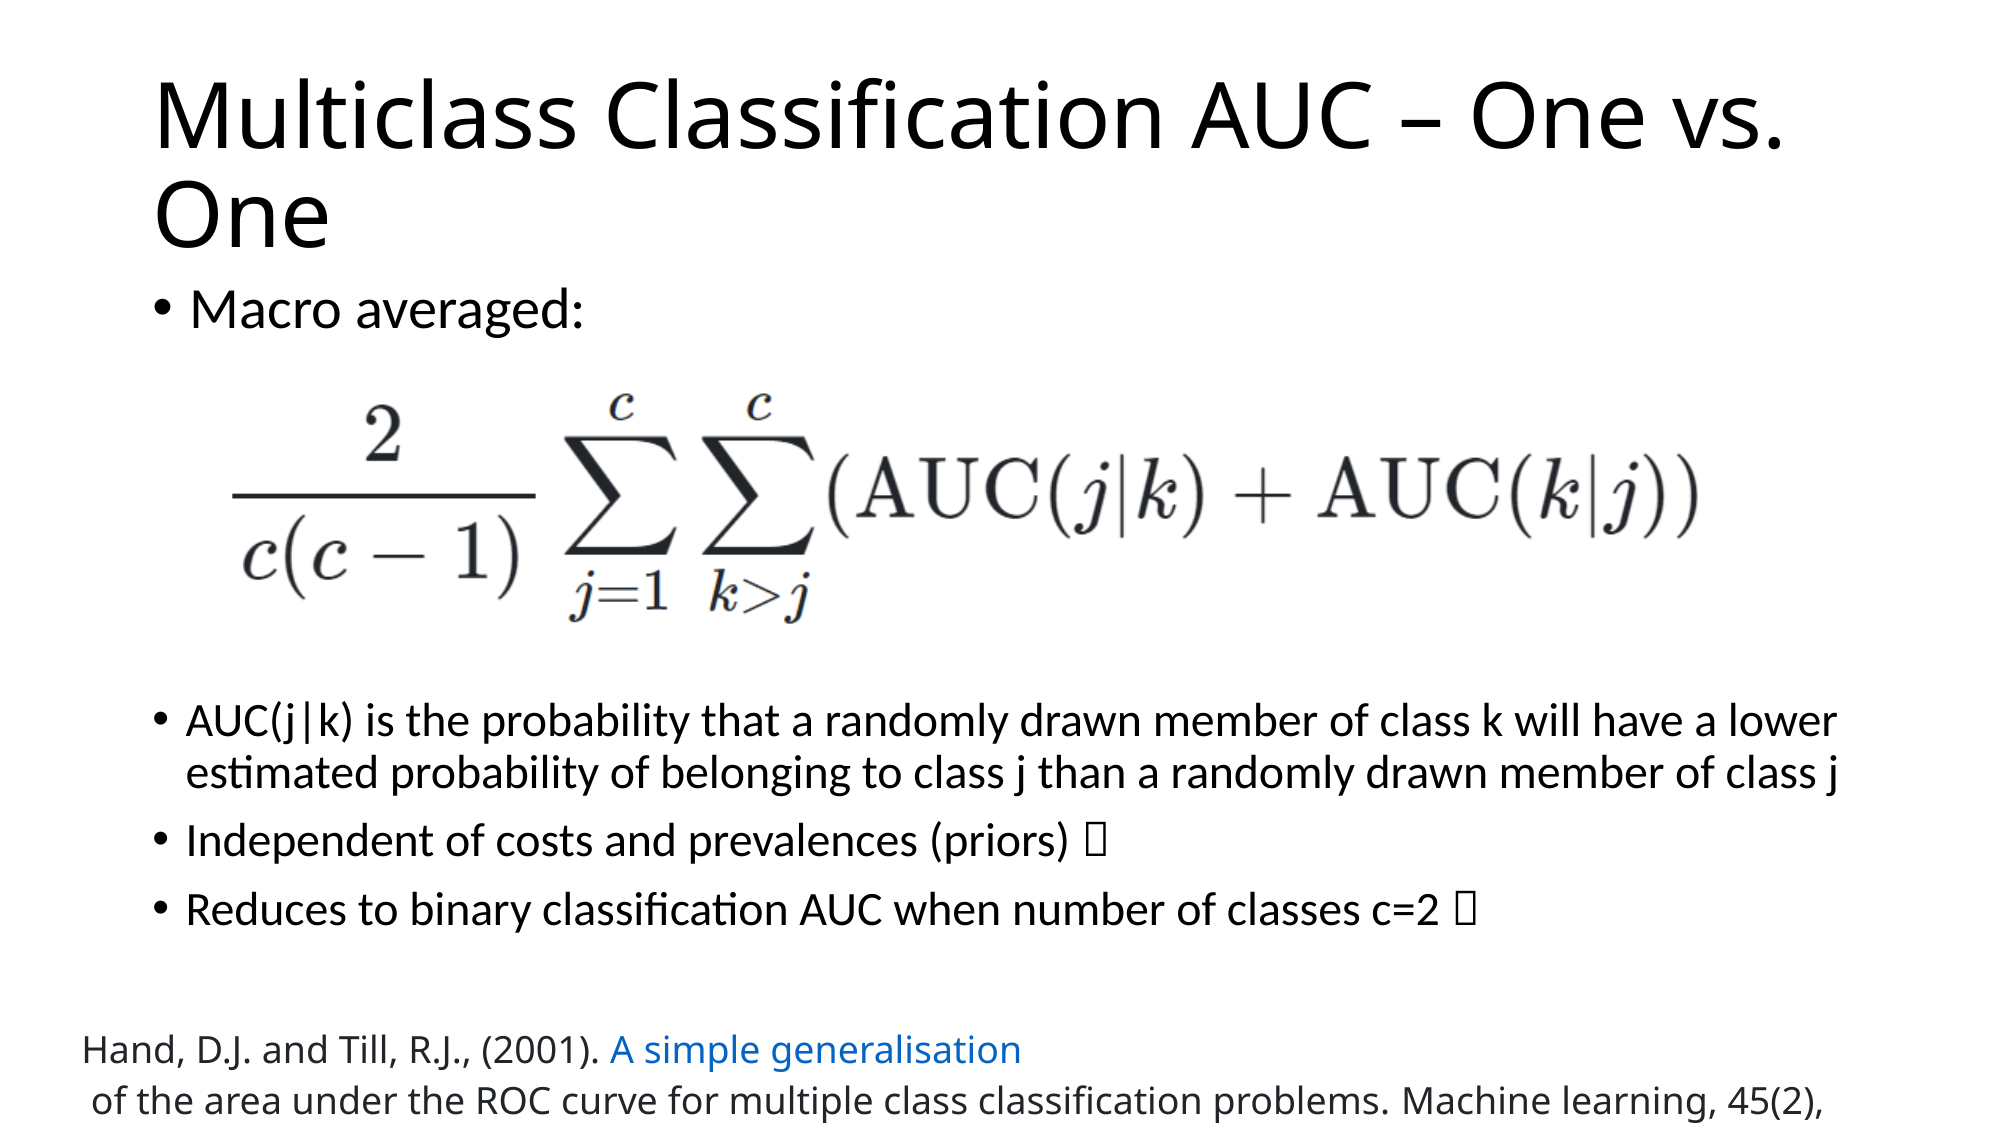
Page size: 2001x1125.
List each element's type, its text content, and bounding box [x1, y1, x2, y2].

text_box Macro averaged: [137, 270, 1863, 382]
picture [170, 372, 1798, 688]
text_box Hand, D.J. and Till, R.J., (2001). A simple generalisation of the area under the ROC curve for multiple class classification problems. Machine learning, 45(2), pp.171-186. [66, 1018, 1934, 1125]
title Multiclass Classification AUC – One vs. One [137, 59, 1863, 270]
list AUC(j|k) is the probability that a randomly drawn member of class k will have a lower estimated probability of belonging to class j than a randomly drawn member of class j Independent of costs and prevalences (priors)  Reduces to binary classification AUC when number of classes c=2  [137, 687, 1863, 992]
